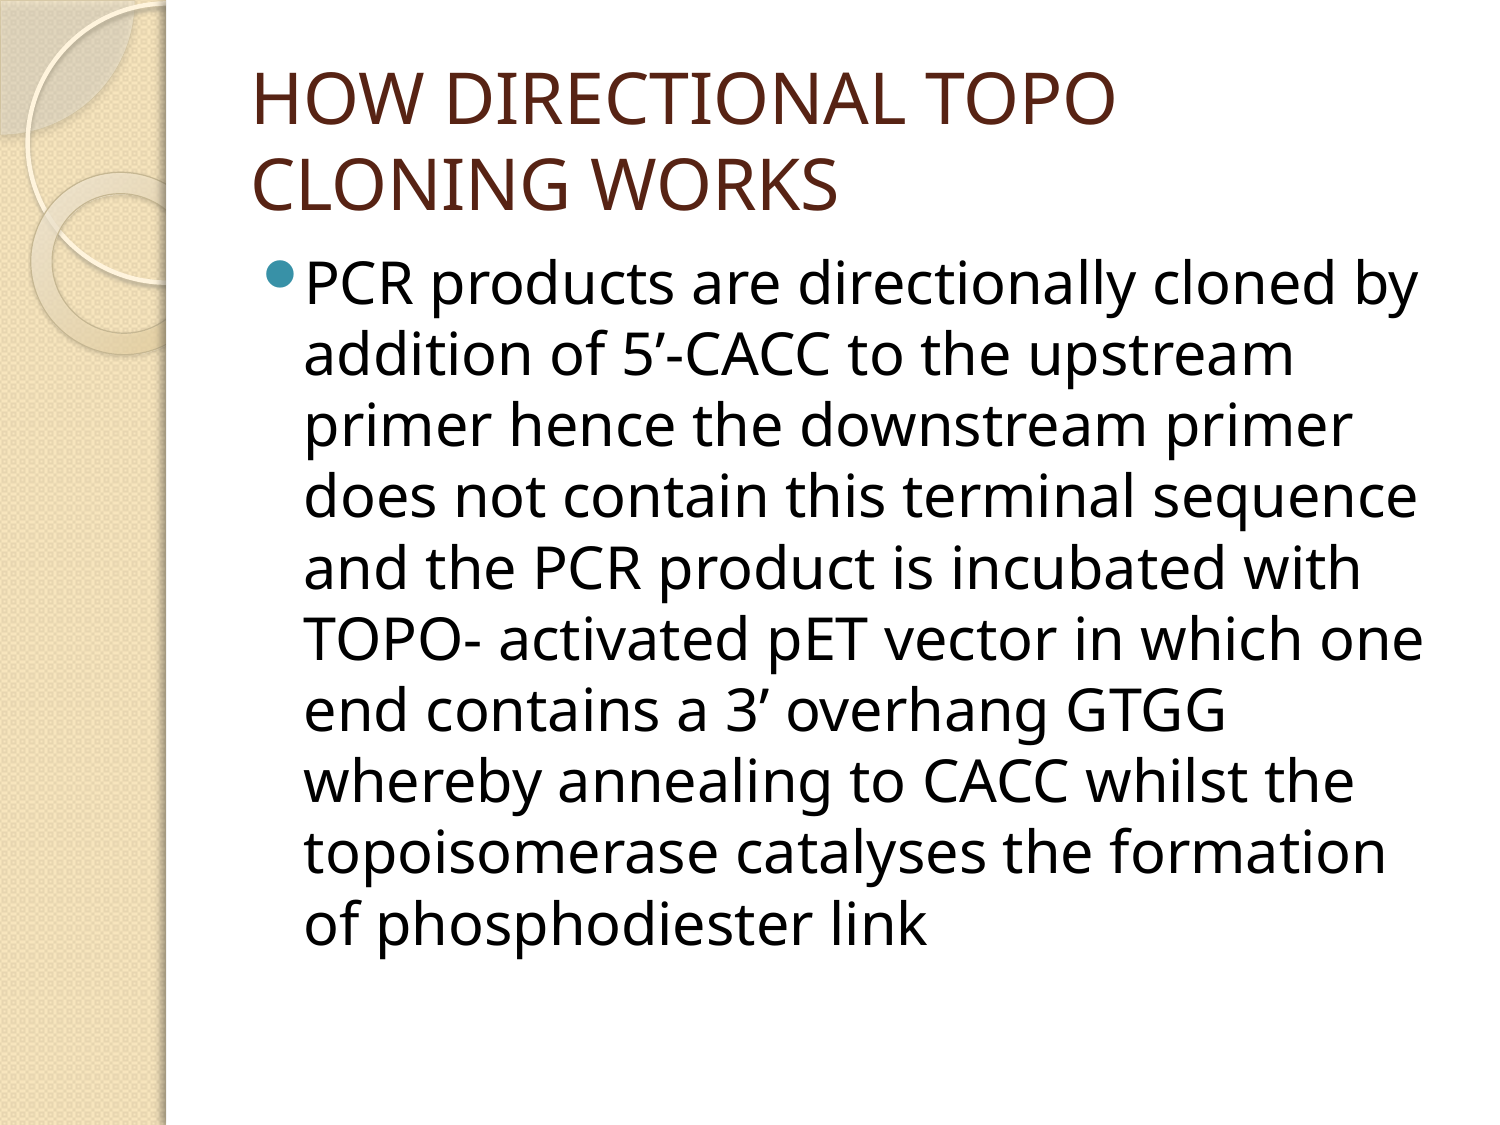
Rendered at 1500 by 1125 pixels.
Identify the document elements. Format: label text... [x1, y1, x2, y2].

list PCR products are directionally cloned by addition of 5’-CACC to the upstream primer hence the downstream primer does not contain this terminal sequence and the PCR product is incubated with TOPO- activated pET vector in which one end contains a 3’ overhang GTGG whereby annealing to CACC whilst the topoisomerase catalyses the formation of phosphodiester link [235, 237, 1466, 1025]
title HOW DIRECTIONAL TOPO CLONING WORKS [235, 45, 1466, 233]
